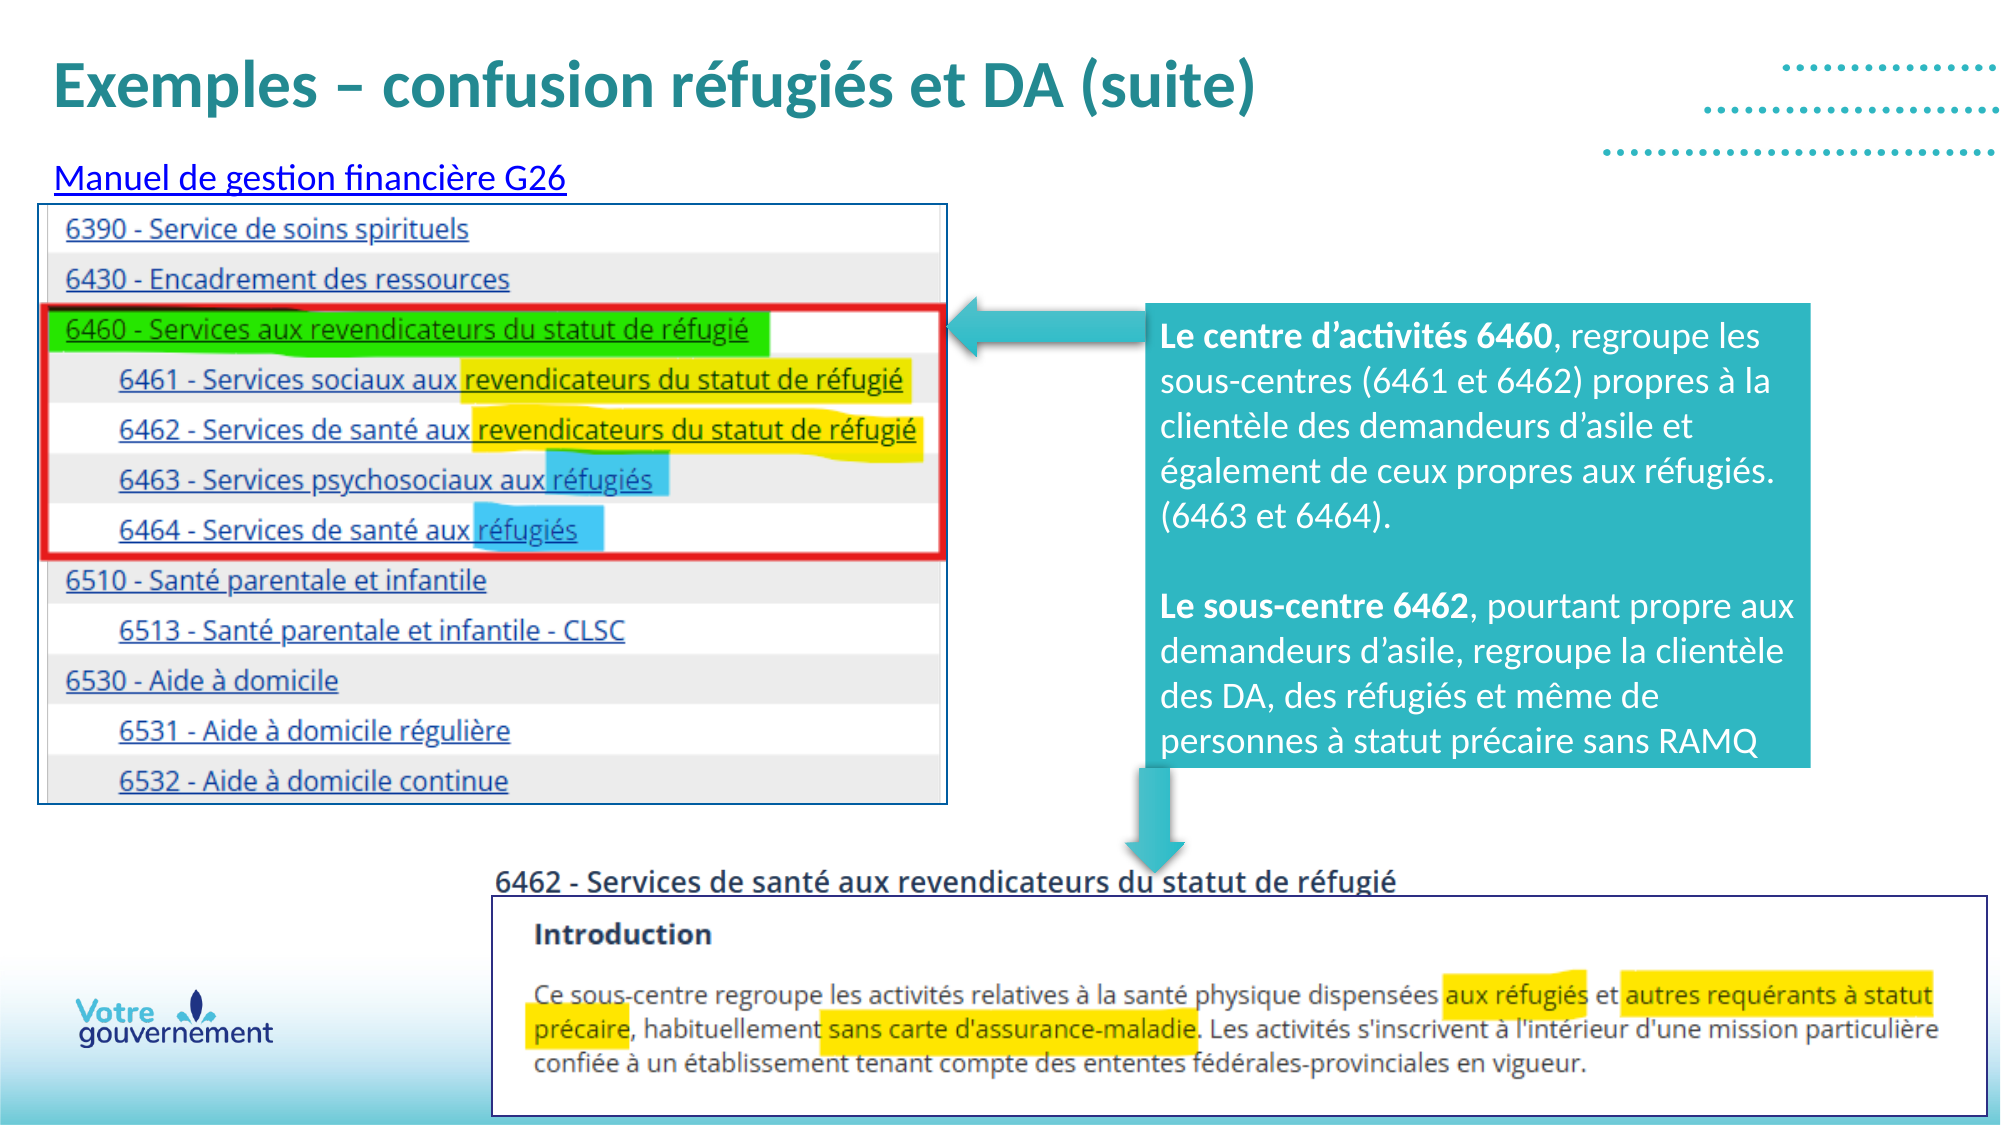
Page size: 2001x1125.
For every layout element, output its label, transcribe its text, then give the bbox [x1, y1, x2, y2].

text_box [947, 296, 1146, 357]
picture [0, 0, 2001, 1125]
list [38, 204, 947, 803]
text_box Le centre d’activités 6460, regroupe les sous-centres (6461 et 6462) propres à la clientèle des demandeurs d’asile et également de ceux propres aux réfugiés. (6463 et 6464). Le sous-centre 6462, pourtant propre aux demandeurs d’asile, regroupe la clientèle des DA, des réfugiés et même de personnes à statut précaire sans RAMQ [1145, 303, 1811, 768]
text_box Manuel de gestion financière G26 [38, 145, 1039, 206]
text_box Exemples – confusion réfugiés et DA (suite) [38, 39, 1764, 131]
text_box [1124, 768, 1186, 856]
